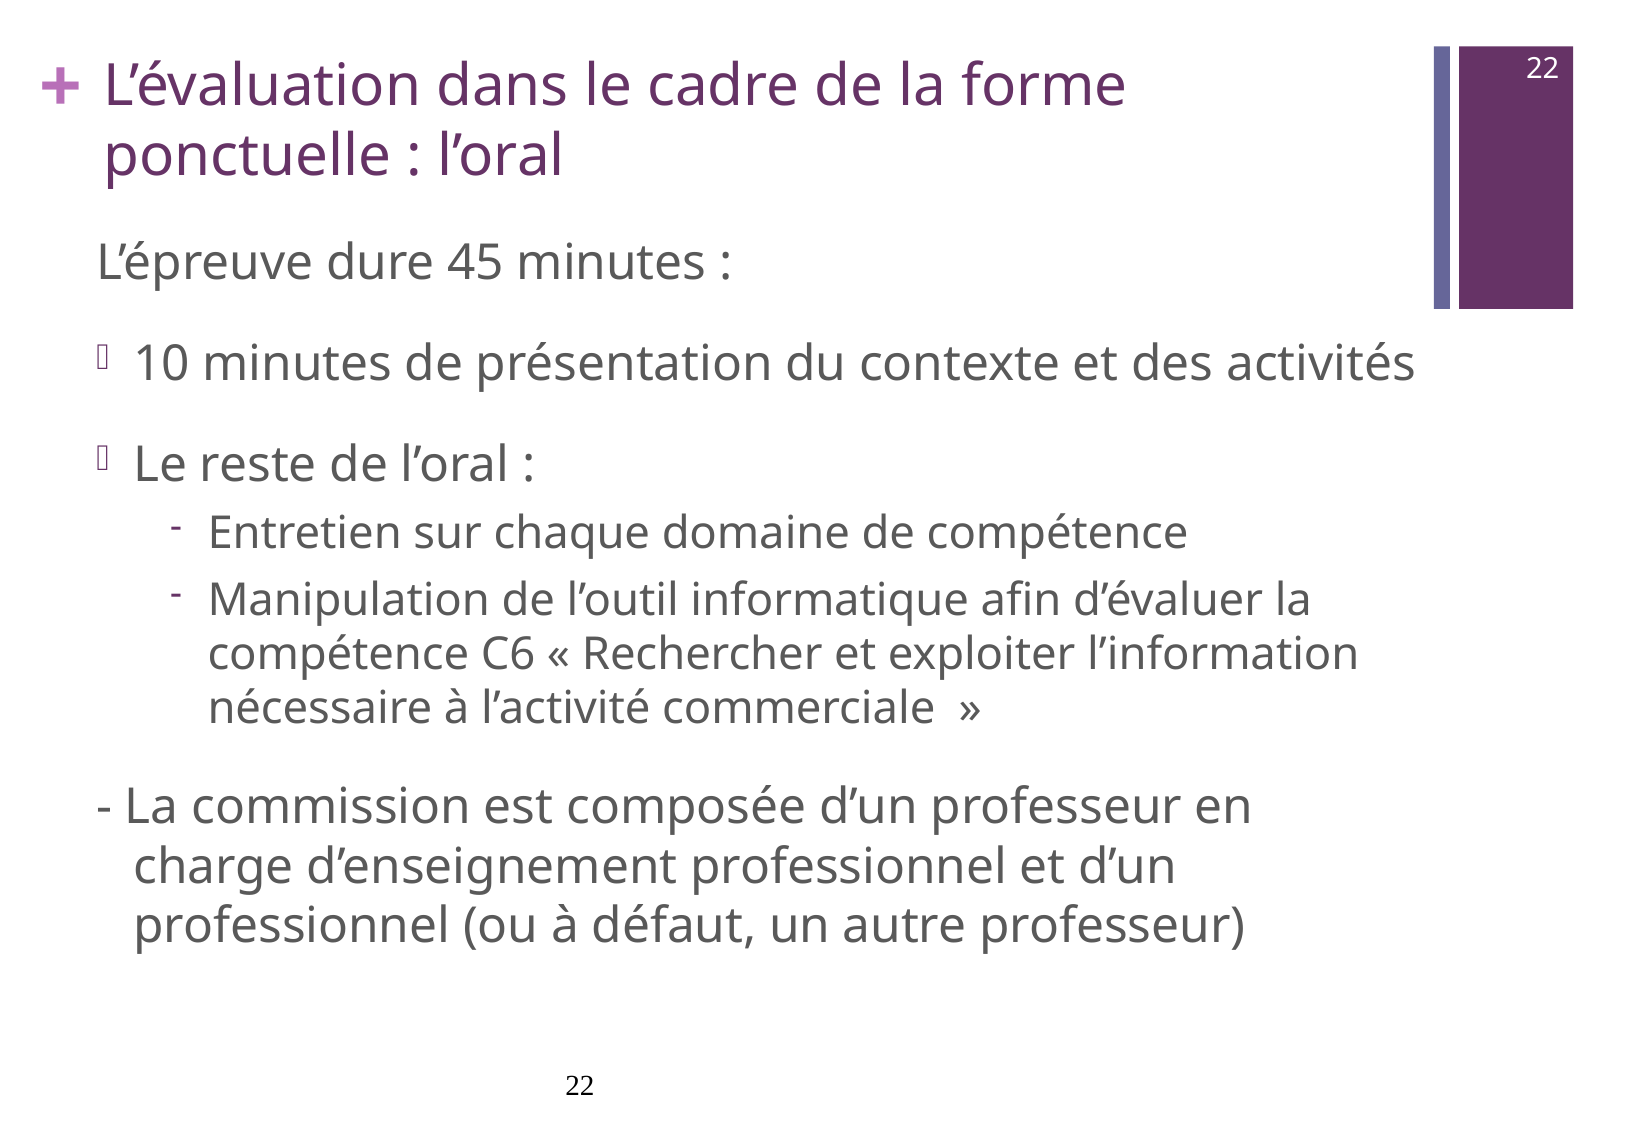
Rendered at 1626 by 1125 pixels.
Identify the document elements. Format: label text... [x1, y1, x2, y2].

footer 22 [35, 1053, 1124, 1114]
title L’évaluation dans le cadre de la forme ponctuelle : l’oral [88, 39, 1432, 222]
list L’épreuve dure 45 minutes : 10 minutes de présentation du contexte et des activités Le reste de l’oral : Entretien sur chaque domaine de compétence Manipulation de l’outil informatique afin d’évaluer la compétence C6 « Rechercher et exploiter l’information nécessaire à l’activité commerciale » - La commission est composée d’un professeur en charge d’enseignement professionnel et d’un professionnel (ou à défaut, un autre professeur) [81, 222, 1432, 988]
slide_number 22 [1476, 39, 1575, 100]
